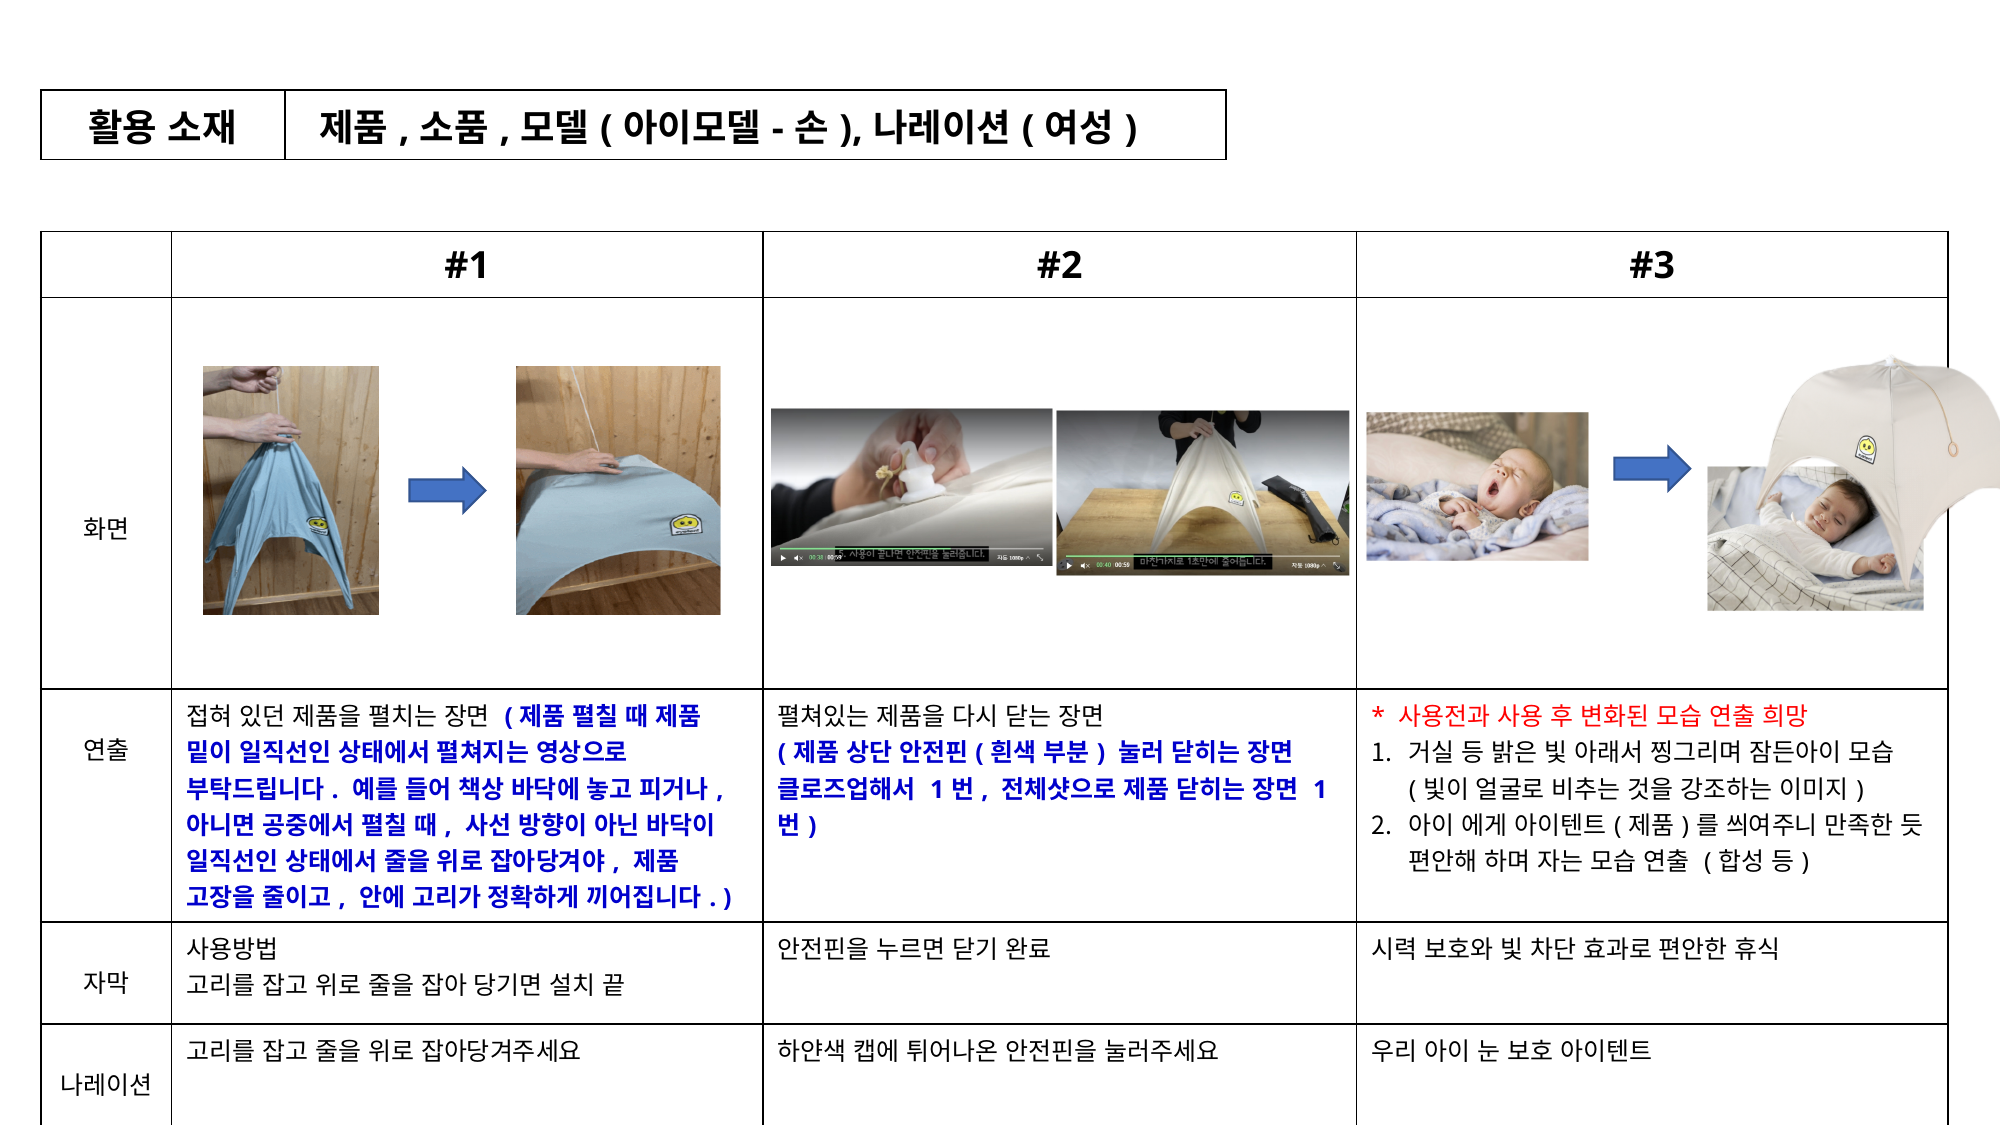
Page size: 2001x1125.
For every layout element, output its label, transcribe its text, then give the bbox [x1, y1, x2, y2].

text_box [1613, 444, 1671, 493]
table_cell 사용방법 고리를 잡고 위로 줄을 잡아 당기면 설치 끝 [172, 923, 762, 1023]
table_cell [764, 298, 1356, 688]
table_cell 접혀 있던 제품을 펼치는 장면 (제품 펼칠 때 제품 밑이 일직선인 상태에서 펼쳐지는 영상으로 부탁드립니다. 예를 들어 책상 바닥에 놓고 피거나, 아니면 공중에서 펼칠 때, 사선 방향이 아닌 바닥이 일직선인 상태에서 줄을 위로 잡아당겨야, 제품 고장을 줄이고, 안에 고리가 정확하게 끼어집니다. ) [172, 690, 762, 921]
table_header [42, 232, 171, 297]
table_cell 자막 [42, 923, 171, 1023]
table_cell 펼쳐있는 제품을 다시 닫는 장면 (제품 상단 안전핀(흰색 부분) 눌러 닫히는 장면 클로즈업해서 1번, 전체샷으로 제품 닫히는 장면 1번) [764, 690, 1356, 921]
table_header #3 [1357, 232, 1947, 297]
table_cell 고리를 잡고 줄을 위로 잡아당겨주세요 [172, 1025, 762, 1125]
table_cell 시력 보호와 빛 차단 효과로 편안한 휴식 [1357, 923, 1947, 1023]
table_header #1 [172, 232, 762, 297]
table_cell [172, 298, 762, 688]
table_cell 하얀색 캡에 튀어나온 안전핀을 눌러주세요 [764, 1025, 1356, 1125]
picture [1365, 411, 1590, 562]
table_cell 화면 [42, 298, 171, 688]
picture [516, 366, 721, 615]
text_box [408, 466, 487, 515]
table_header 활용 소재 [42, 91, 284, 159]
table_cell 안전핀을 누르면 닫기 완료 [764, 923, 1356, 1023]
picture [203, 366, 379, 615]
table_cell 연출 [42, 690, 171, 921]
table_header 제품,소품,모델(아이모델-손),나레이션(여성) [286, 91, 1225, 159]
table_cell 우리 아이 눈 보호 아이텐트 [1357, 1025, 1947, 1125]
table_cell [1357, 298, 1947, 688]
table_header #2 [764, 232, 1356, 297]
picture [1671, 287, 2000, 659]
table_cell 나레이션 [42, 1025, 171, 1125]
picture [769, 406, 1350, 577]
table_cell * 사용전과 사용 후 변화된 모습 연출 희망 거실 등 밝은 빛 아래서 찡그리며 잠든아이 모습(빛이 얼굴로 비추는 것을 강조하는 이미지) 아이 에게 아이텐트(제품)를 씌여주니 만족한 듯 편안해 하며 자는 모습 연출 (합성 등) [1357, 690, 1947, 921]
